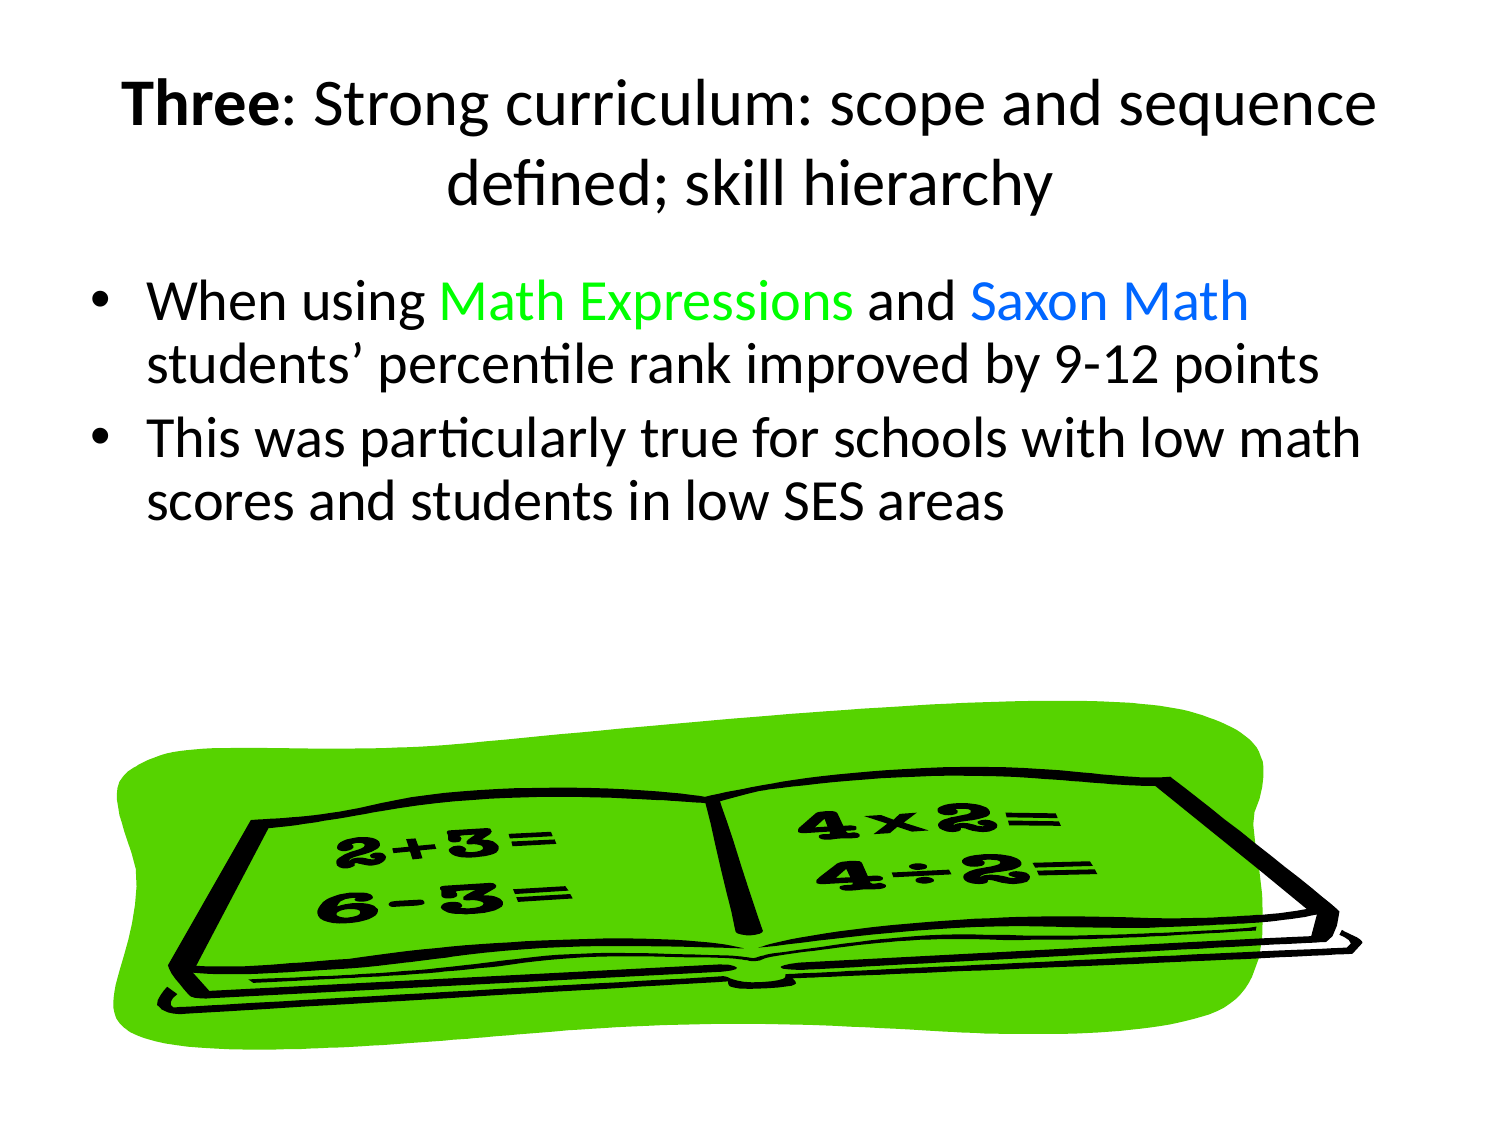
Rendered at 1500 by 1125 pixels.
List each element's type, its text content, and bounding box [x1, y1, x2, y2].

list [112, 699, 1363, 1051]
title Three: Strong curriculum: scope and sequence defined; skill hierarchy [75, 45, 1425, 233]
list When using Math Expressions and Saxon Math students’ percentile rank improved by 9-12 points This was particularly true for schools with low math scores and students in low SES areas [75, 262, 1425, 622]
